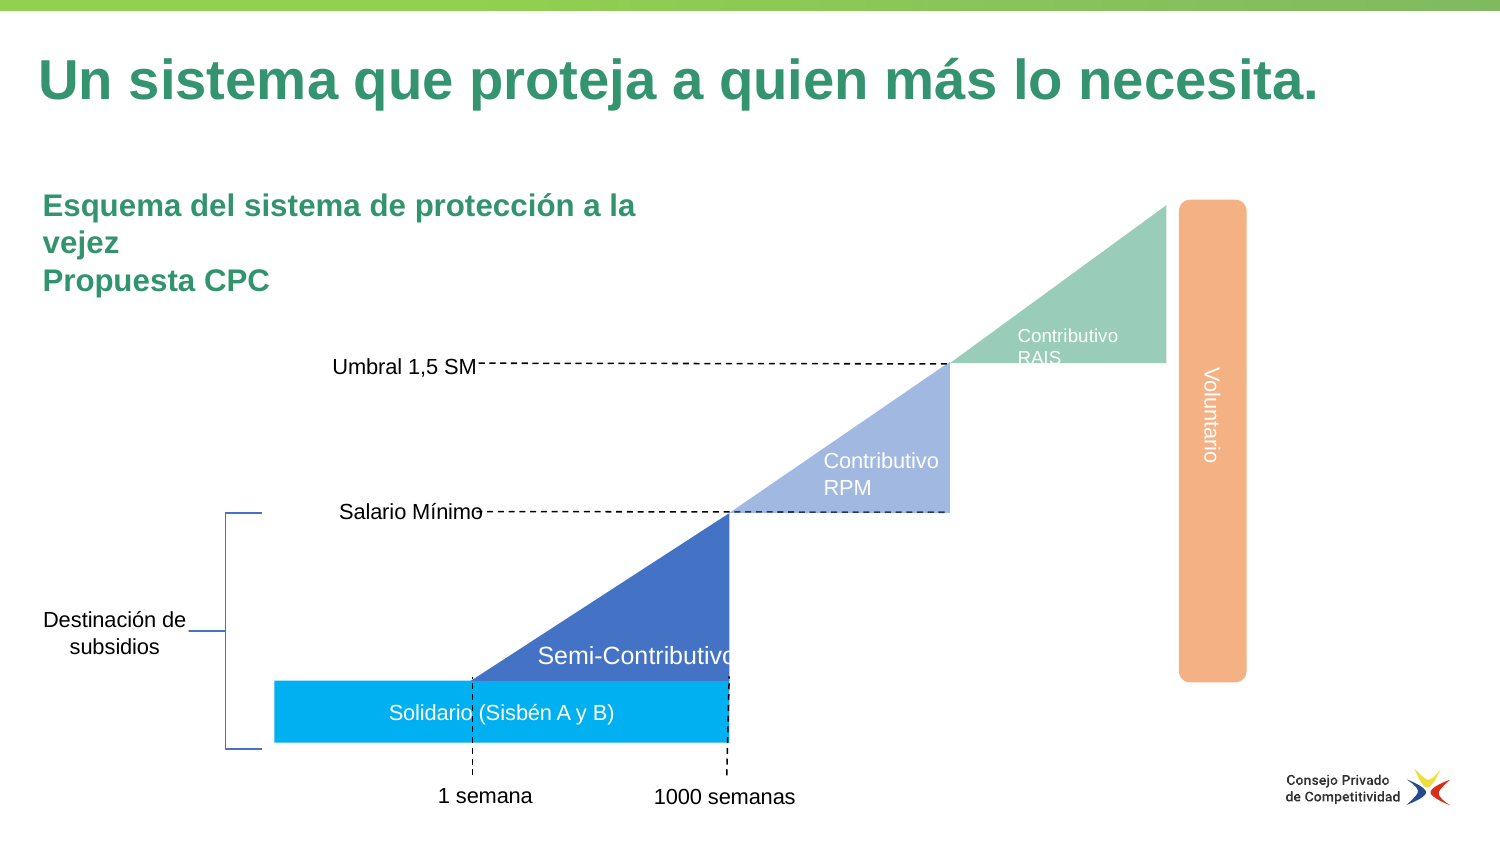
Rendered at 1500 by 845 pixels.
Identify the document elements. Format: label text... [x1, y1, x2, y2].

text_box [543, 521, 732, 631]
text_box 1000 semanas [639, 775, 822, 817]
text_box Voluntario [1192, 352, 1234, 511]
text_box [949, 204, 1168, 378]
text_box Salario Mínimo [324, 490, 507, 532]
text_box Semi-Contributivo [522, 631, 859, 677]
text_box [474, 645, 723, 684]
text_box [23, 512, 263, 750]
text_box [726, 676, 730, 776]
text_box Un sistema que proteja a quien más lo necesita. [23, 35, 1389, 118]
text_box Solidario (Sisbén A y B) [272, 679, 469, 745]
text_box Esquema del sistema de protección a la vejez Propuesta CPC [27, 177, 659, 305]
text_box 1 semana [423, 774, 606, 816]
text_box Umbral 1,5 SM [317, 345, 501, 387]
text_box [729, 361, 974, 514]
text_box [1176, 197, 1249, 685]
text_box Solidario (Sisbén A y B) [478, 684, 721, 745]
